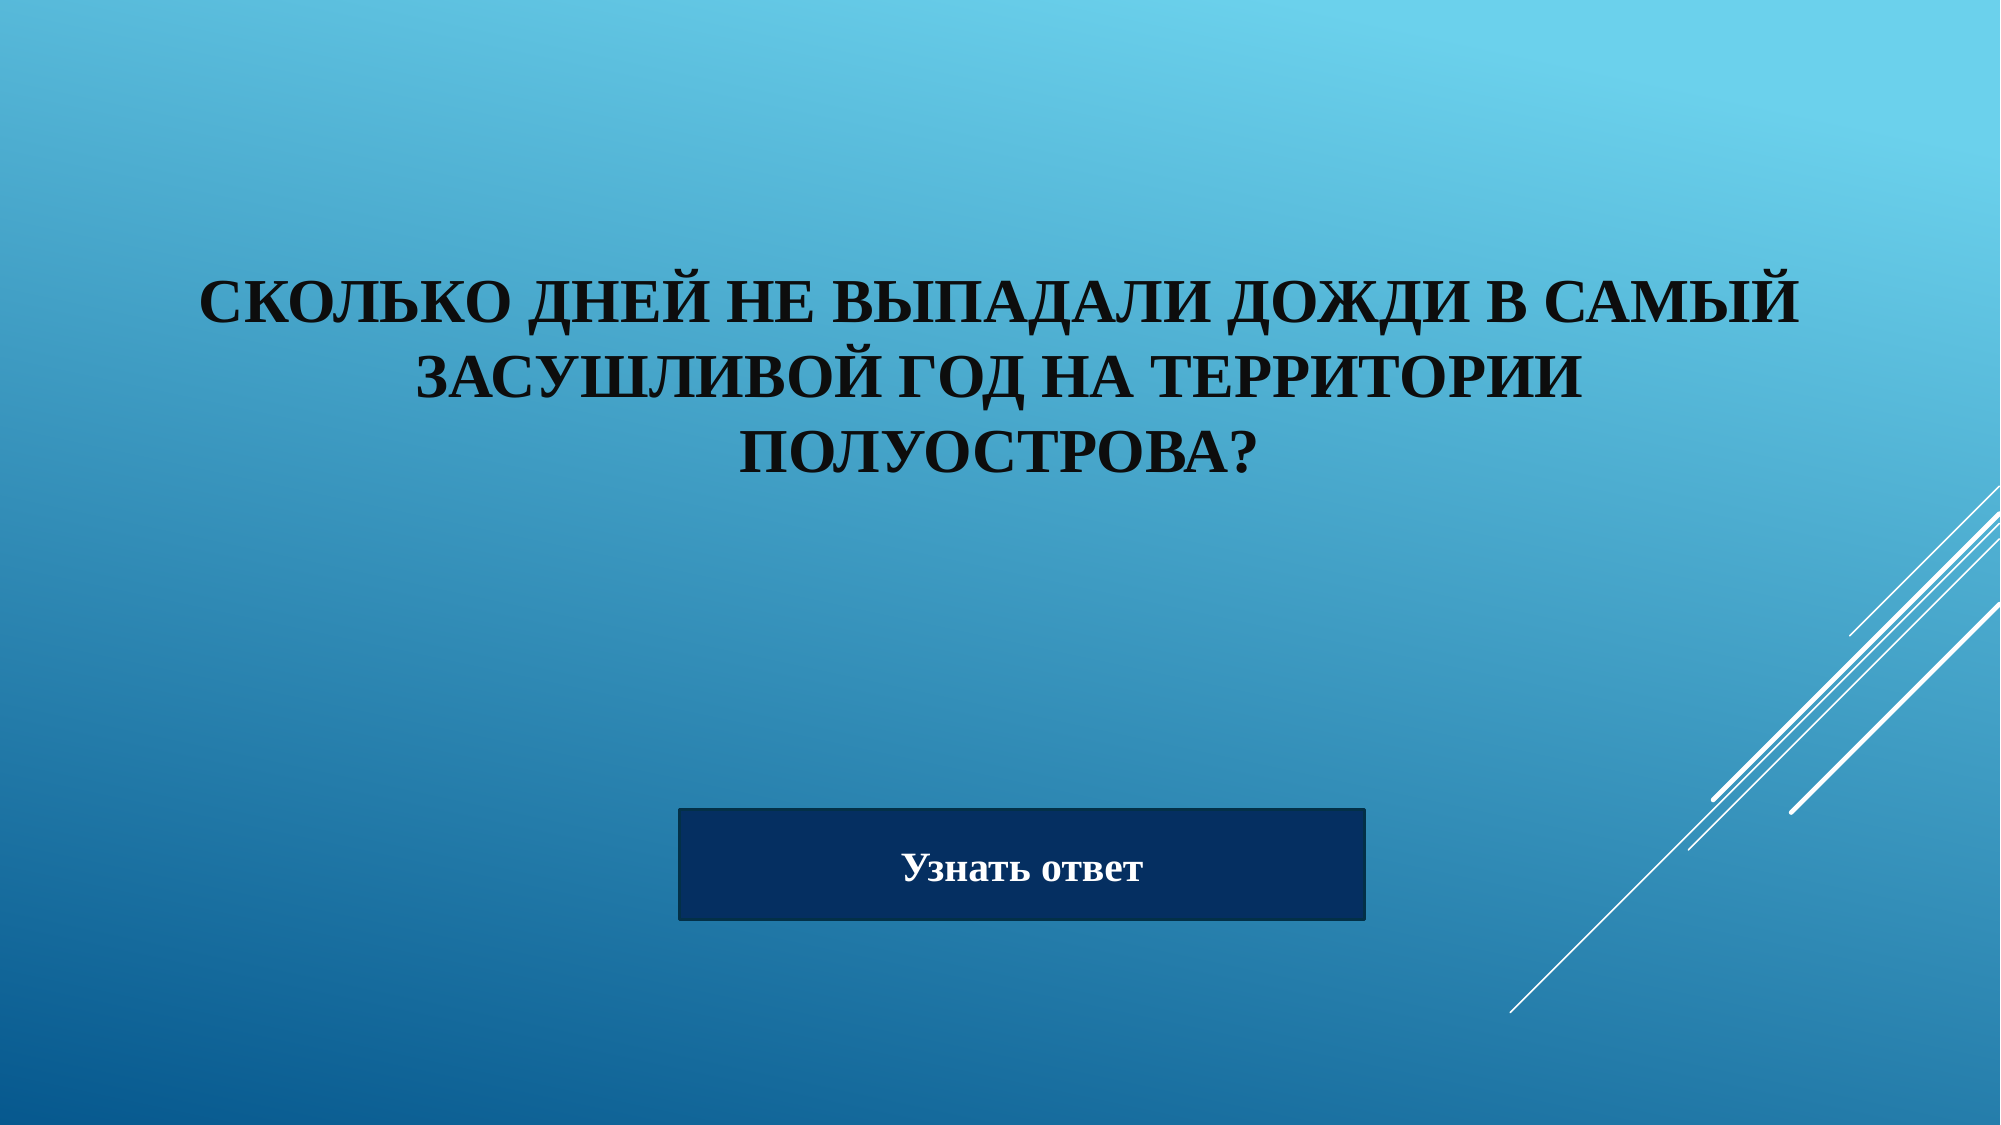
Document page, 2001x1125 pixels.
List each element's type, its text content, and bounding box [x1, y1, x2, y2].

title Сколько дней не выпадали дожди в самый засушливой год на территории полуострова? [137, 23, 1863, 796]
